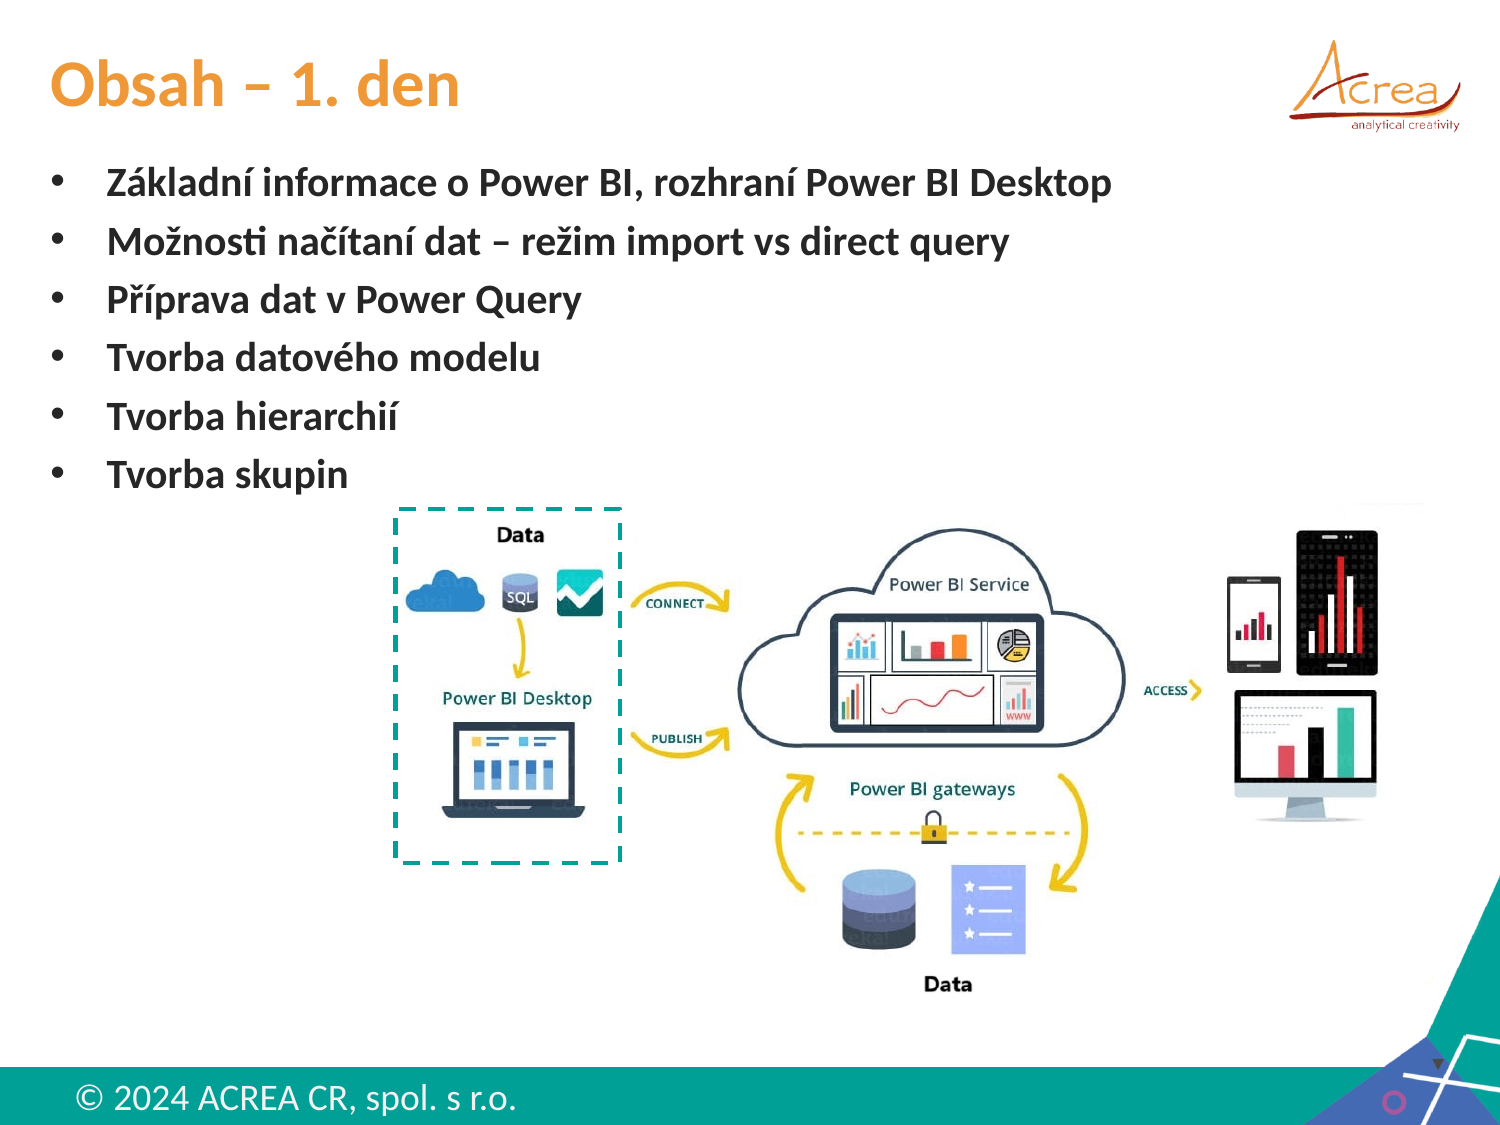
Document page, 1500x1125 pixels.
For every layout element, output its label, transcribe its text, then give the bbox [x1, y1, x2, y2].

title Obsah – 1. den [35, 35, 1276, 124]
picture [371, 503, 1500, 1125]
picture [1249, 10, 1500, 161]
list Základní informace o Power BI, rozhraní Power BI Desktop Možnosti načítaní dat – režim import vs direct query Příprava dat v Power Query Tvorba datového modelu Tvorba hierarchií Tvorba skupin [35, 147, 1453, 1010]
